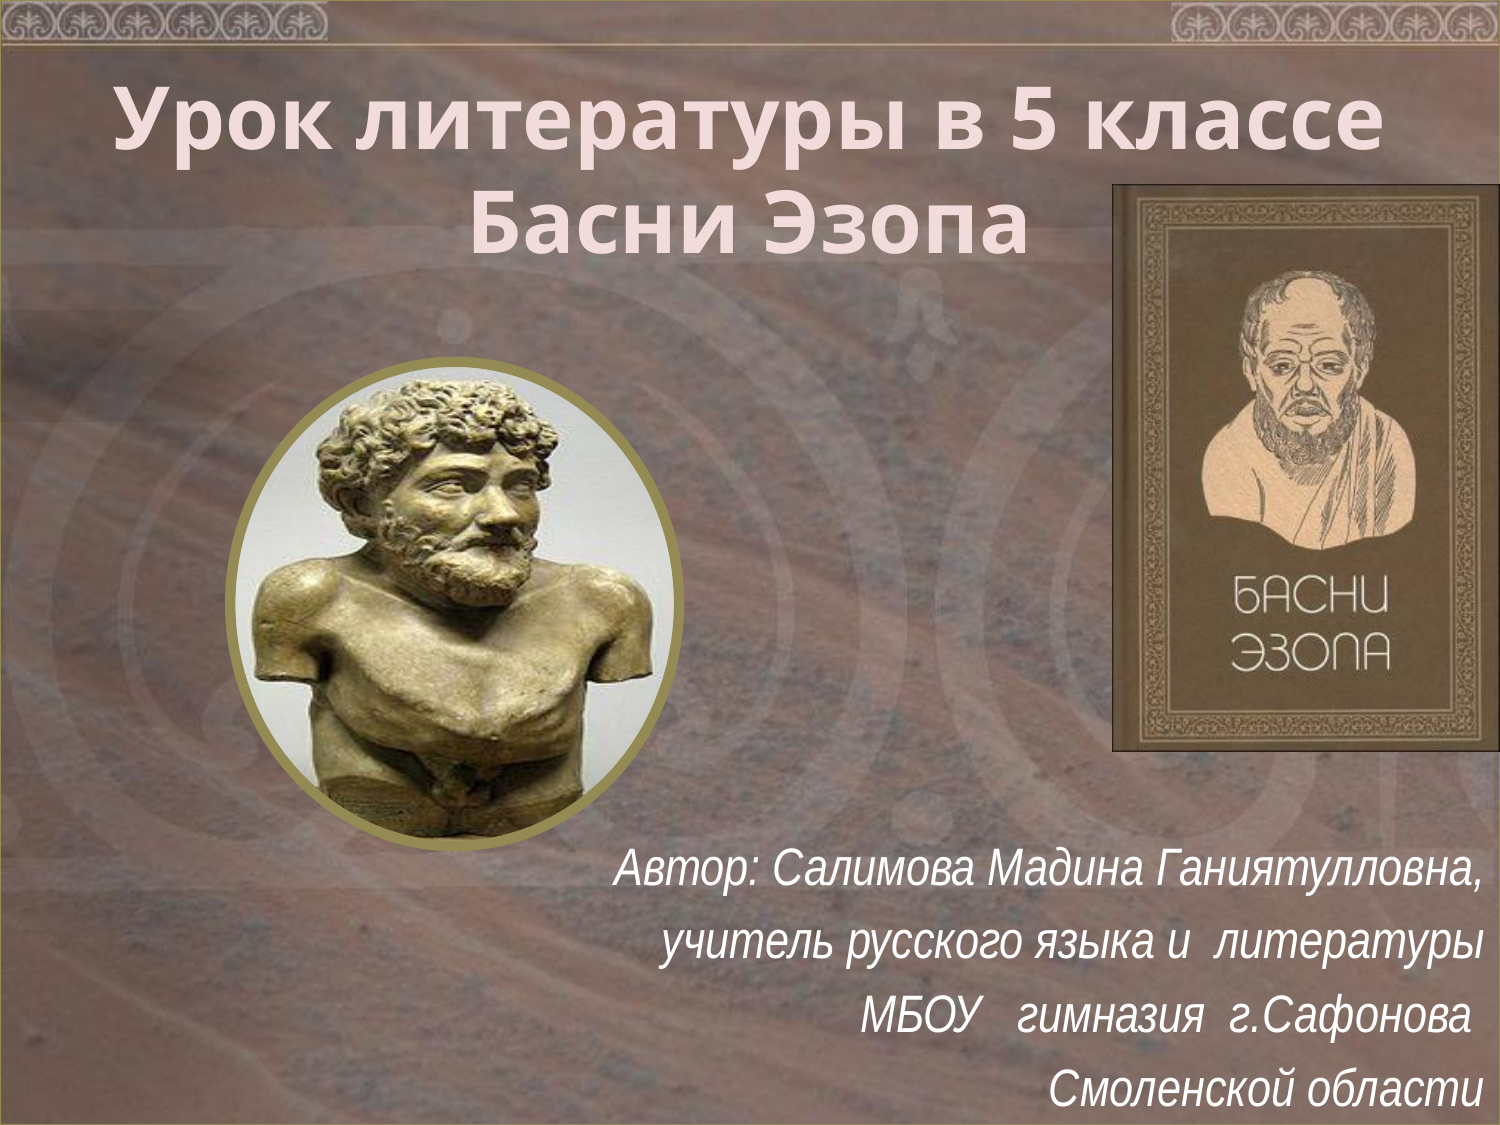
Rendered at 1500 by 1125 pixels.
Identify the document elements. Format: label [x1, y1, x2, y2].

picture [1112, 184, 1500, 752]
picture [229, 361, 680, 847]
list [0, 0, 1500, 1125]
